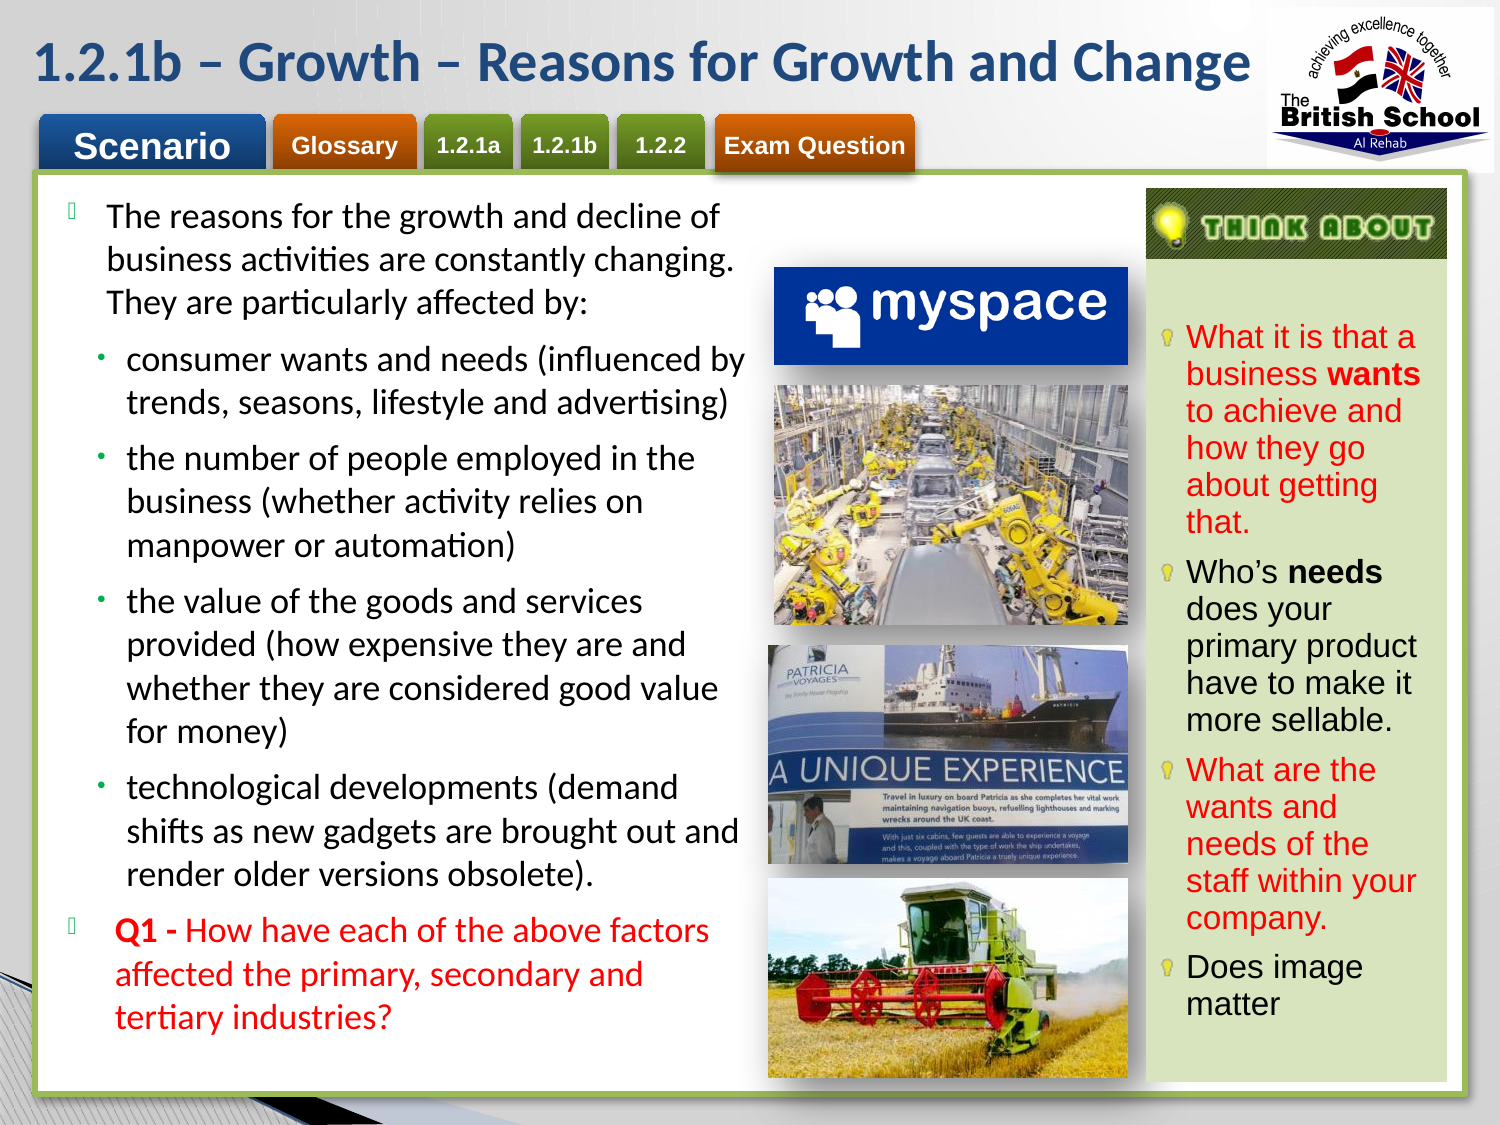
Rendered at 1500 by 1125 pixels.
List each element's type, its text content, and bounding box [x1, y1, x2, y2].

picture [774, 385, 1129, 625]
table_header [1146, 188, 1447, 259]
picture [767, 878, 1129, 1078]
picture [767, 644, 1129, 865]
picture [1157, 560, 1177, 584]
picture [1151, 199, 1439, 255]
title 1.2.1b – Growth – Reasons for Growth and Change [17, 7, 1282, 110]
list The reasons for the growth and decline of business activities are constantly changing. They are particularly affected by: consumer wants and needs (influenced by trends, seasons, lifestyle and advertising) the number of people employed in the business (whether activity relies on manpower or automation) the value of the goods and services provided (how expensive they are and whether they are considered good value for money) technological developments (demand shifts as new gadgets are brought out and render older versions obsolete). Q1 - How have each of the above factors affected the primary, secondary and tertiary industries? [53, 184, 769, 976]
picture [774, 266, 1129, 366]
picture [281, 1114, 303, 1125]
picture [1267, 7, 1495, 173]
picture [1157, 757, 1177, 782]
table_cell What it is that a business wants to achieve and how they go about getting that. Who’s needs does your primary product have to make it more sellable. What are the wants and needs of the staff within your company. Does image matter [1146, 259, 1447, 1082]
picture [1157, 325, 1177, 349]
picture [1157, 955, 1177, 979]
